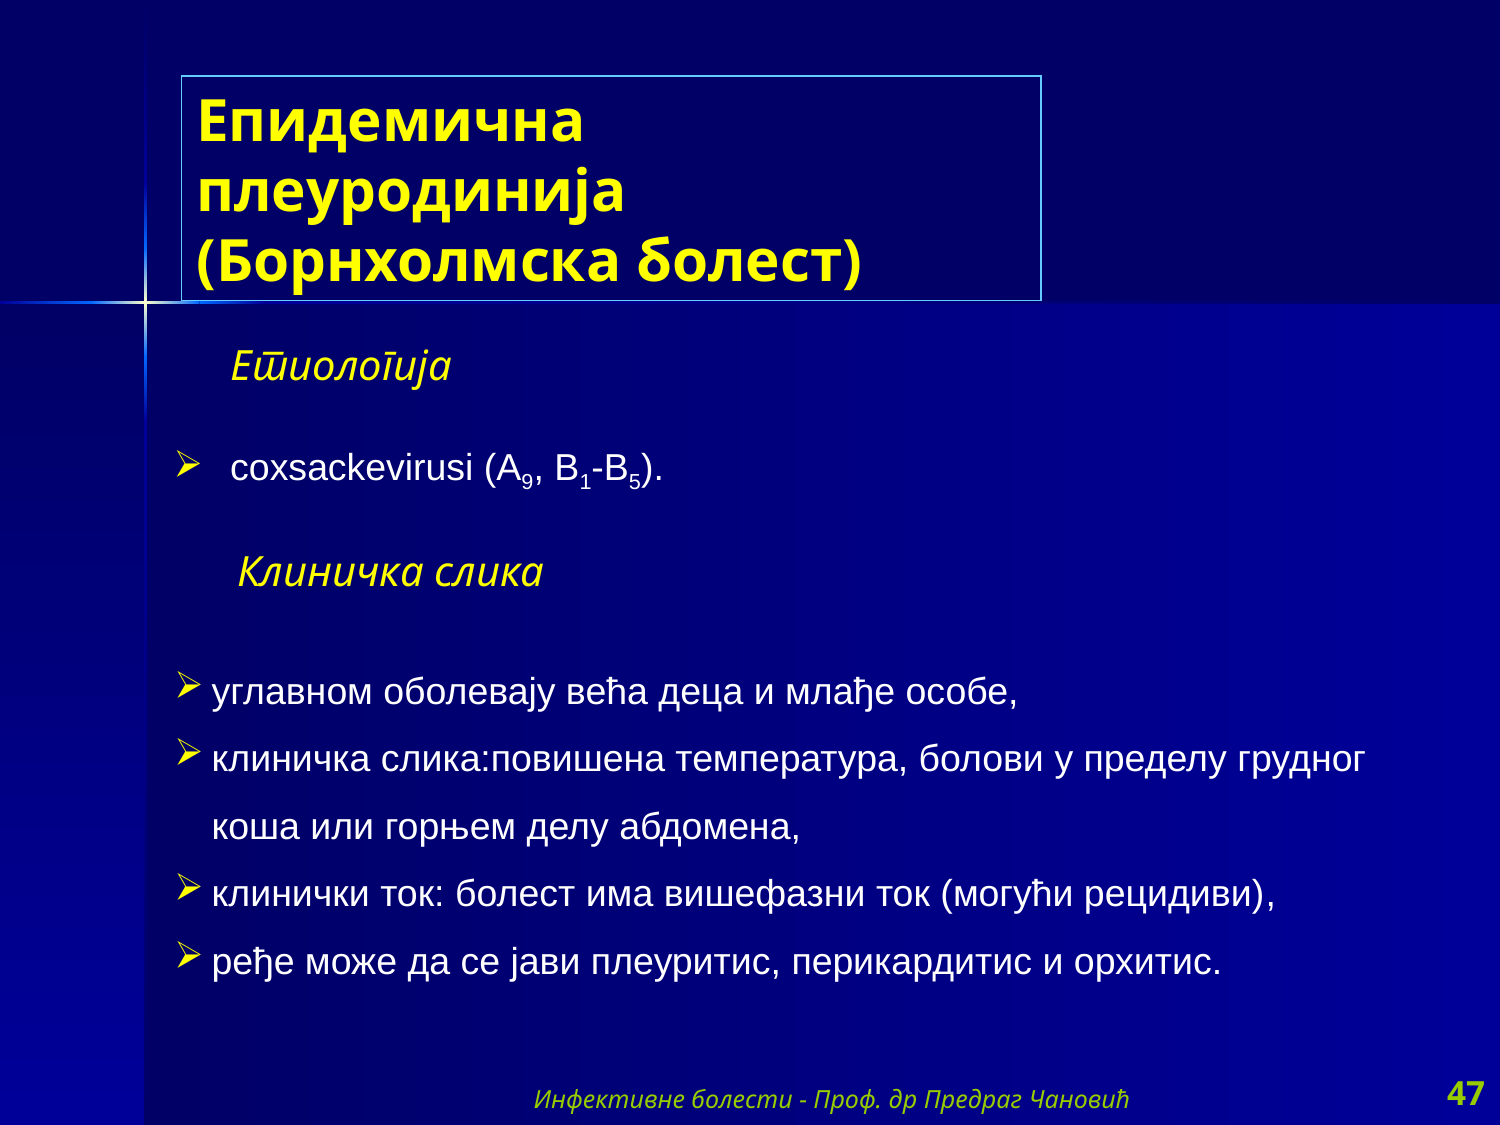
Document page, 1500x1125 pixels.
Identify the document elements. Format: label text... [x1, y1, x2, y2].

footer Инфективне болести - Проф. др Предраг Чановић [430, 1049, 1235, 1125]
text_box Епидемична плеуродинија (Борнхолмска болест) [181, 75, 1042, 301]
text_box углавном оболевају већа деца и млађе особе, клиничка слика:повишена температура, болови у пределу грудног коша или горњем делу абдомена, клинички ток: болест има вишефазни ток (могући рецидиви), ређе може да се јави плеуритис, перикардитис и орхитис. [159, 636, 1433, 990]
text_box coxsackevirusi (A9, B1-B5). [159, 409, 877, 502]
slide_number 47 [1345, 1049, 1500, 1125]
text_box Етиологија [215, 331, 468, 397]
text_box Клиничка слика [222, 537, 560, 602]
